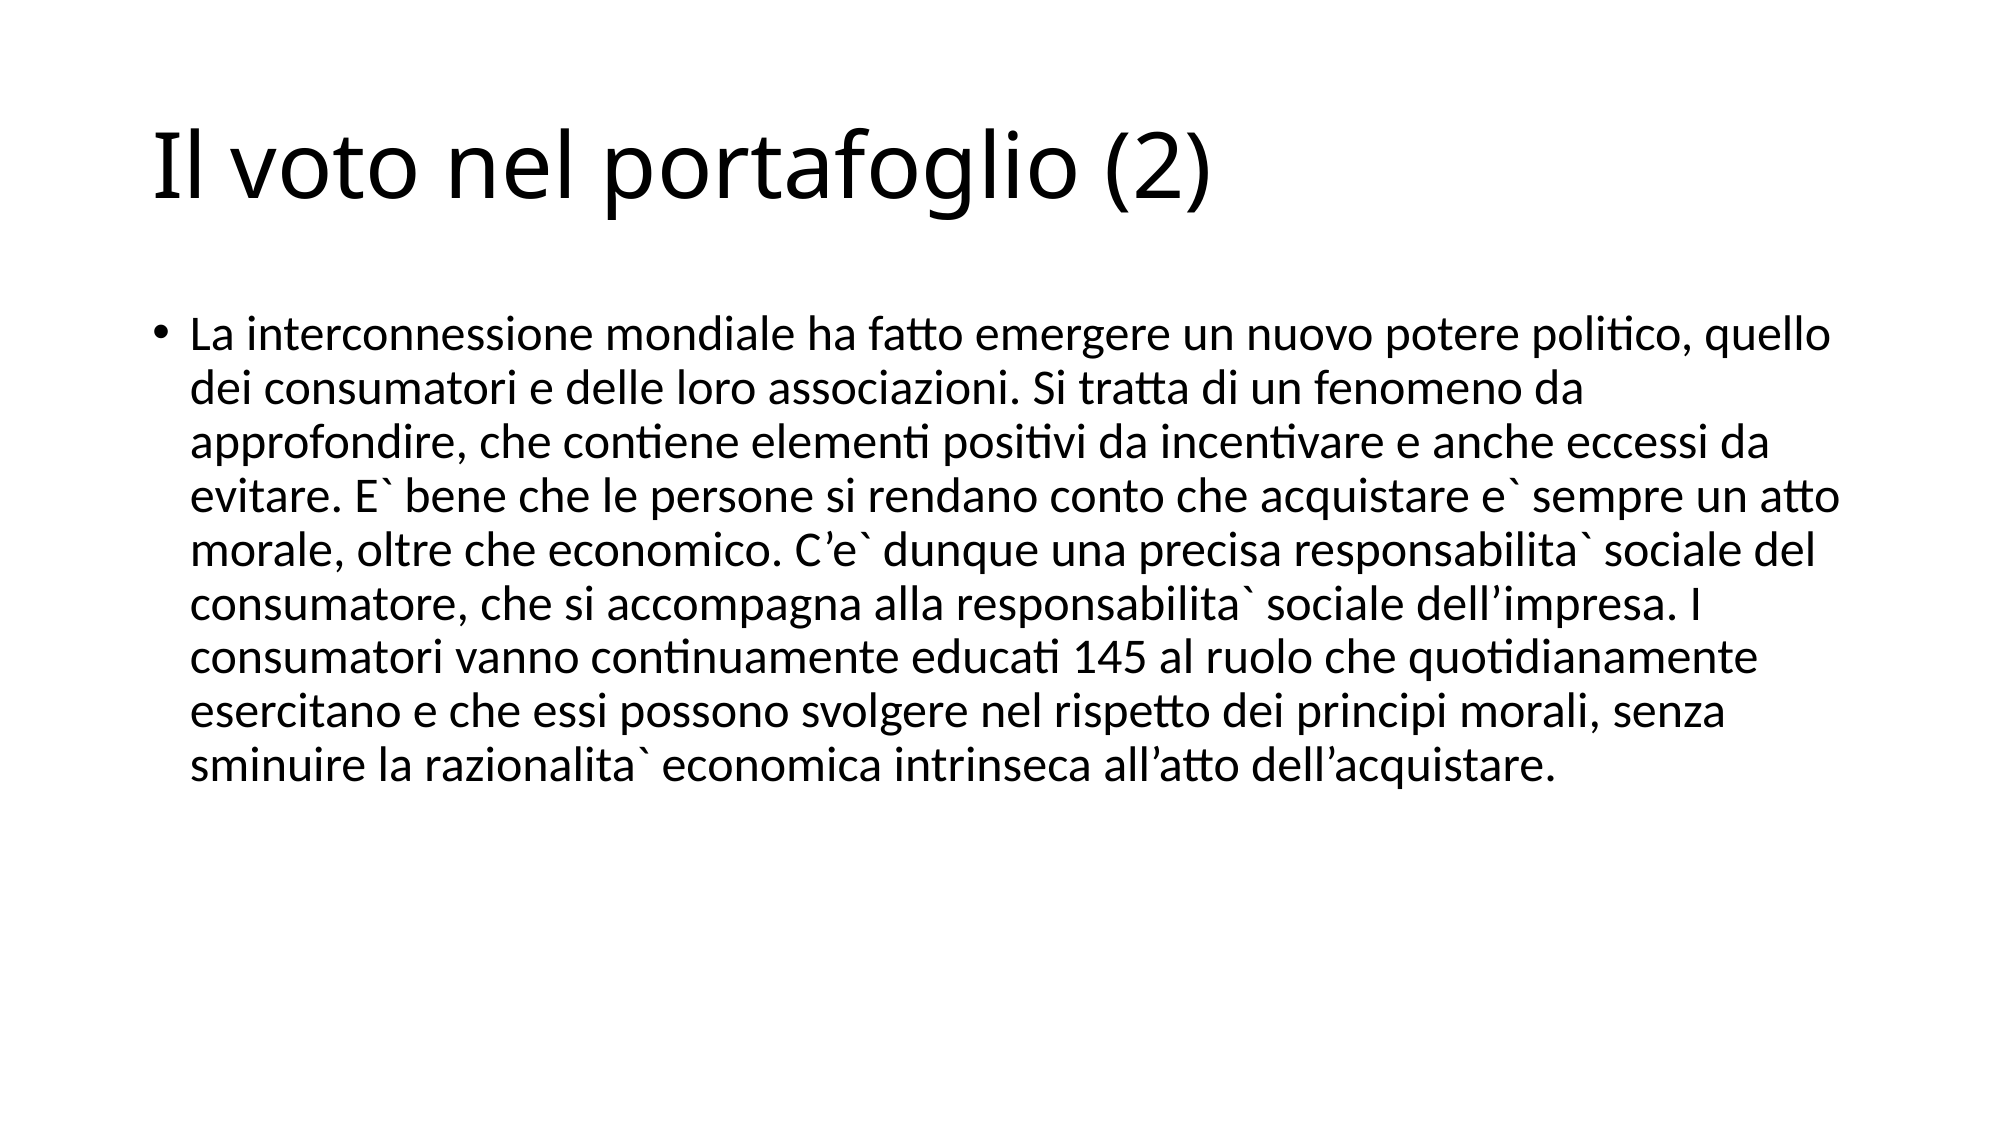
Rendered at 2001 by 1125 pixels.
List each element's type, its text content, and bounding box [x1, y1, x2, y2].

title Il voto nel portafoglio (2) [137, 59, 1863, 278]
list La interconnessione mondiale ha fatto emergere un nuovo potere politico, quello dei consumatori e delle loro associazioni. Si tratta di un fenomeno da approfondire, che contiene elementi positivi da incentivare e anche eccessi da evitare. E` bene che le persone si rendano conto che acquistare e` sempre un atto morale, oltre che economico. C’e` dunque una precisa responsabilita` sociale del consumatore, che si accompagna alla responsabilita` sociale dell’impresa. I consumatori vanno continuamente educati 145 al ruolo che quotidianamente esercitano e che essi possono svolgere nel rispetto dei principi morali, senza sminuire la razionalita` economica intrinseca all’atto dell’acquistare. [137, 299, 1863, 1014]
